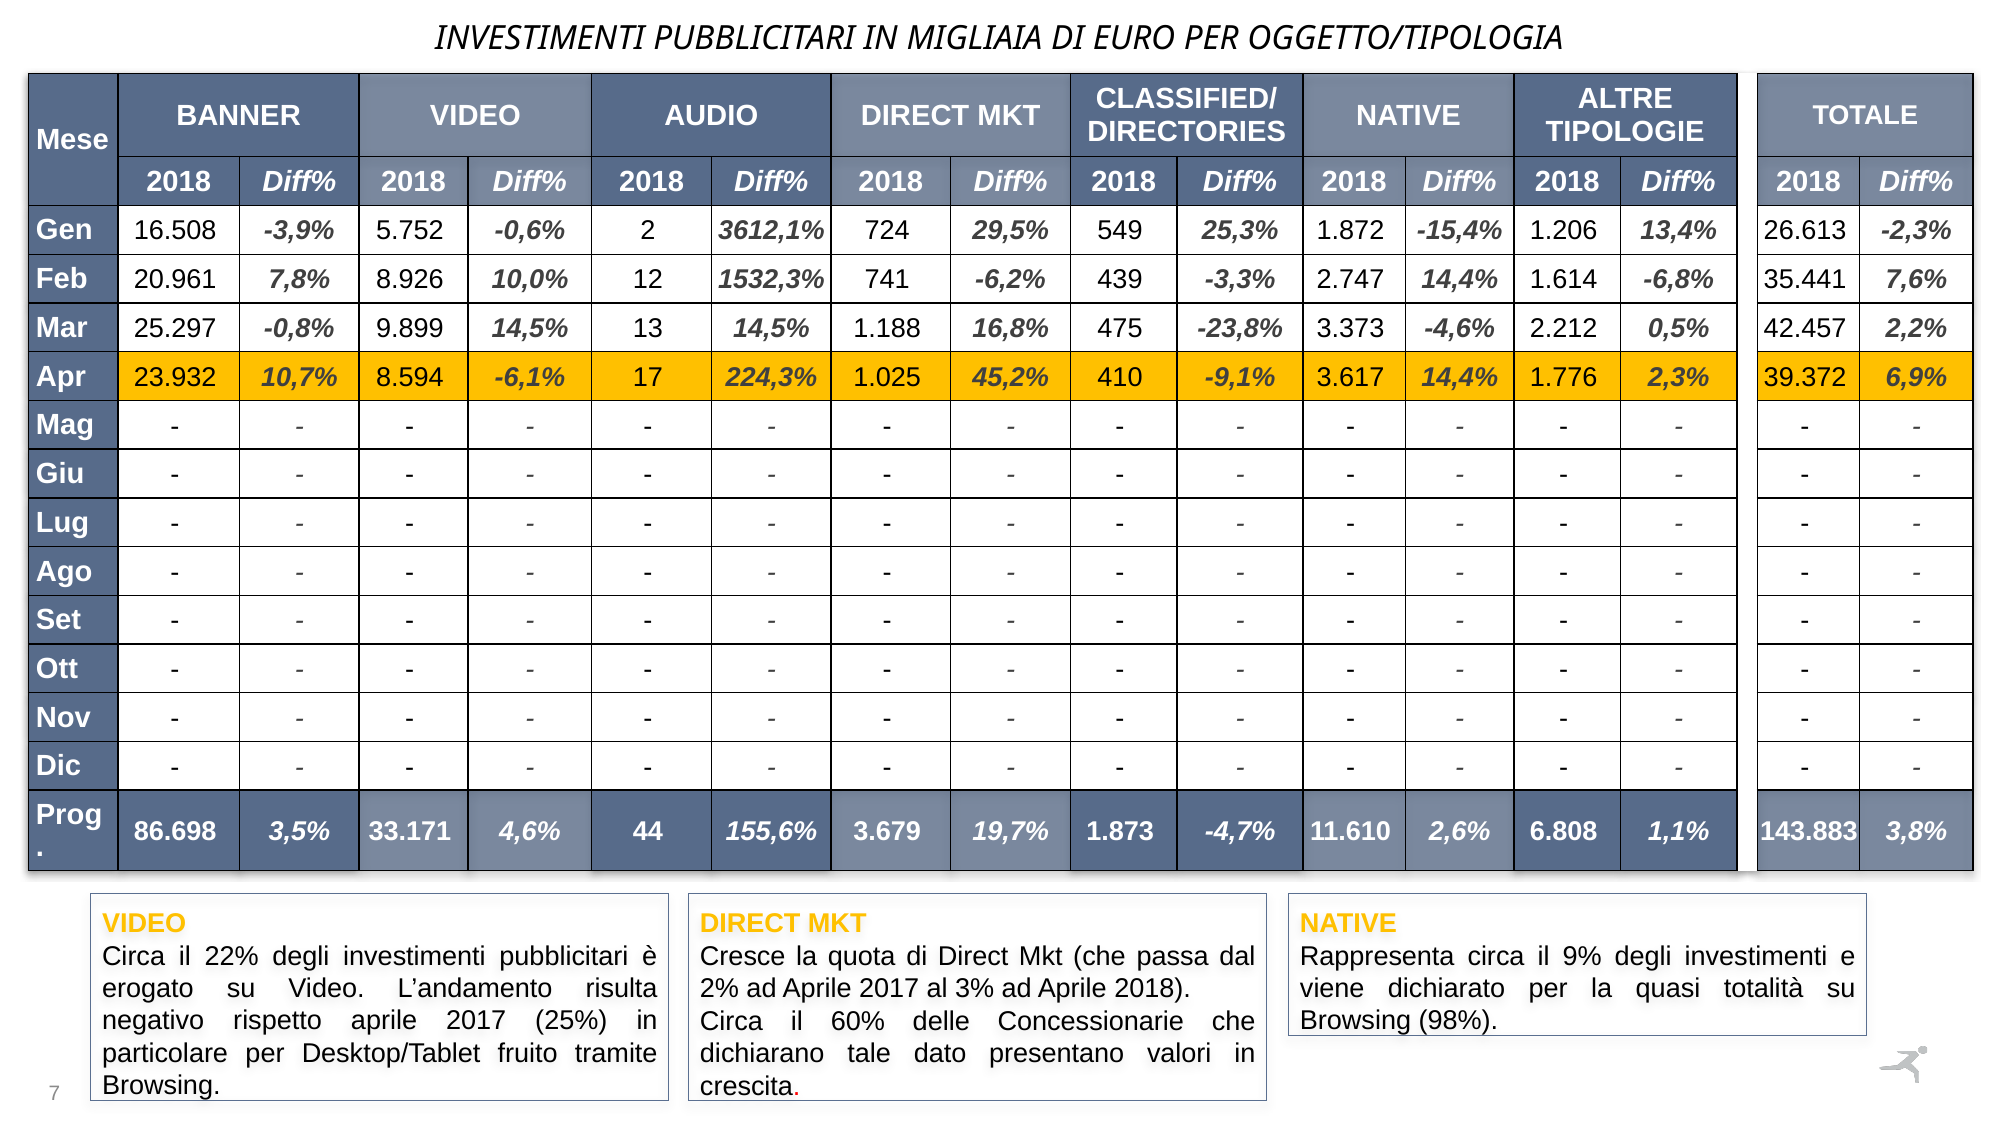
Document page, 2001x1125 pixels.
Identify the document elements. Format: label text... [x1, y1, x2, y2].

table_cell [1738, 595, 1757, 644]
table_cell 1.188 [832, 304, 950, 351]
table_cell 13 [592, 304, 711, 351]
table_cell 3,5% [240, 791, 358, 870]
table_cell - [240, 693, 358, 741]
table_cell - [1621, 499, 1736, 546]
table_cell 13,4% [1621, 206, 1736, 254]
table_cell 10,0% [469, 255, 591, 302]
table_cell 29,5% [951, 206, 1070, 254]
table_cell [1738, 693, 1757, 741]
table_cell 2,6% [1406, 791, 1513, 870]
table_cell - [832, 547, 950, 595]
text_box VIDEO Circa il 22% degli investimenti pubblicitari è erogato su Video. L’andamento risulta negativo rispetto aprile 2017 (25%) in particolare per Desktop/Tablet fruito tramite Browsing. [90, 893, 669, 1101]
table_header NATIVE [1304, 74, 1513, 156]
table_cell Prog. [29, 791, 117, 870]
table_cell - [951, 450, 1070, 497]
table_cell 1.614 [1515, 255, 1620, 302]
table_cell 14,5% [712, 304, 830, 351]
table_cell - [1178, 401, 1302, 448]
table_cell 2018 [1515, 157, 1620, 205]
table_cell - [1621, 645, 1736, 692]
table_cell -0,6% [469, 206, 591, 254]
table_cell 1.776 [1515, 352, 1620, 400]
table_cell -4,7% [1178, 791, 1302, 870]
table_cell - [1758, 742, 1859, 789]
table_cell - [1178, 742, 1302, 789]
table_cell 1532,3% [712, 255, 830, 302]
table_cell - [832, 693, 950, 741]
table_cell - [832, 401, 950, 448]
table_cell - [119, 547, 239, 595]
table_cell - [832, 450, 950, 497]
table_cell - [1860, 742, 1972, 789]
table_cell 42.457 [1758, 304, 1859, 351]
table_cell - [1758, 547, 1859, 595]
table_cell - [1515, 742, 1620, 789]
table_cell Diff% [240, 157, 358, 205]
table_cell - [1621, 401, 1736, 448]
table_cell - [1071, 401, 1176, 448]
table_cell - [712, 547, 830, 595]
table_cell - [1515, 499, 1620, 546]
table_cell Diff% [1406, 157, 1513, 205]
table_cell Giu [29, 450, 117, 497]
table_header Mese [29, 74, 117, 205]
table_cell - [951, 742, 1070, 789]
table_cell Feb [29, 255, 117, 302]
table_cell - [712, 499, 830, 546]
table_cell - [1406, 693, 1513, 741]
table_cell - [1515, 645, 1620, 692]
table_cell - [1515, 596, 1620, 643]
slide_number 7 [0, 1061, 75, 1122]
table_cell [1738, 449, 1757, 498]
table_cell 45,2% [951, 352, 1070, 400]
table_cell -6,8% [1621, 255, 1736, 302]
table_cell -23,8% [1178, 304, 1302, 351]
table_header [1738, 73, 1757, 157]
table_cell - [469, 401, 591, 448]
table_cell - [592, 742, 711, 789]
table_cell - [1406, 401, 1513, 448]
table_header BANNER [119, 74, 358, 156]
table_cell 14,4% [1406, 255, 1513, 302]
table_cell -9,1% [1178, 352, 1302, 400]
table_cell 8.926 [360, 255, 467, 302]
table_cell 44 [592, 791, 711, 870]
table_cell 9.899 [360, 304, 467, 351]
table_cell - [1758, 401, 1859, 448]
subtitle INVESTIMENTI PUBBLICITARI in migliaia di euro per oggetto/tipologia [270, 0, 1730, 69]
table_cell 3.679 [832, 791, 950, 870]
table_cell -4,6% [1406, 304, 1513, 351]
table_cell - [469, 645, 591, 692]
table_cell - [1515, 693, 1620, 741]
table_cell 12 [592, 255, 711, 302]
table_cell - [1860, 401, 1972, 448]
table_cell - [360, 547, 467, 595]
table_cell - [712, 401, 830, 448]
table_cell -3,3% [1178, 255, 1302, 302]
table_cell 2018 [1758, 157, 1859, 205]
table_cell 2 [592, 206, 711, 254]
table_cell - [1071, 547, 1176, 595]
table_cell 2018 [119, 157, 239, 205]
table_cell 33.171 [360, 791, 467, 870]
table_cell - [712, 645, 830, 692]
table_cell - [1758, 645, 1859, 692]
table_cell - [119, 401, 239, 448]
table_cell 475 [1071, 304, 1176, 351]
table_cell 39.372 [1758, 352, 1859, 400]
table_cell -6,2% [951, 255, 1070, 302]
table_cell 1.872 [1304, 206, 1405, 254]
table_cell 2,3% [1621, 352, 1736, 400]
table_cell 0,5% [1621, 304, 1736, 351]
table_cell 224,3% [712, 352, 830, 400]
table_cell - [1071, 742, 1176, 789]
table_cell 16,8% [951, 304, 1070, 351]
table_cell - [592, 499, 711, 546]
table_cell 1.025 [832, 352, 950, 400]
table_cell Gen [29, 206, 117, 254]
table_cell Diff% [1621, 157, 1736, 205]
table_cell 439 [1071, 255, 1176, 302]
table_cell - [1860, 596, 1972, 643]
table_cell - [240, 742, 358, 789]
table_cell - [469, 693, 591, 741]
table_cell - [1621, 693, 1736, 741]
table_cell 5.752 [360, 206, 467, 254]
table_cell - [951, 401, 1070, 448]
table_cell 3.617 [1304, 352, 1405, 400]
table_cell - [119, 742, 239, 789]
table_cell 2018 [360, 157, 467, 205]
table_cell - [832, 499, 950, 546]
table_cell - [240, 450, 358, 497]
table_cell - [240, 547, 358, 595]
table_cell - [592, 596, 711, 643]
table_cell - [1071, 499, 1176, 546]
table_cell [1738, 547, 1757, 595]
table_cell - [469, 547, 591, 595]
table_cell -15,4% [1406, 206, 1513, 254]
table_cell - [1304, 596, 1405, 643]
table_cell 23.932 [119, 352, 239, 400]
table_cell - [1178, 693, 1302, 741]
table_cell - [951, 596, 1070, 643]
table_cell Mar [29, 304, 117, 351]
table_cell - [1406, 547, 1513, 595]
table_cell - [469, 450, 591, 497]
table_cell Diff% [1860, 157, 1972, 205]
table_cell - [1178, 499, 1302, 546]
table_cell Diff% [1178, 157, 1302, 205]
table_cell -2,3% [1860, 206, 1972, 254]
table_cell -0,8% [240, 304, 358, 351]
table_cell 10,7% [240, 352, 358, 400]
table_cell Diff% [469, 157, 591, 205]
table_cell 14,5% [469, 304, 591, 351]
table_cell 7,6% [1860, 255, 1972, 302]
table_header VIDEO [360, 74, 591, 156]
table_cell 16.508 [119, 206, 239, 254]
table_cell Diff% [951, 157, 1070, 205]
table_cell 25.297 [119, 304, 239, 351]
table_cell - [1860, 693, 1972, 741]
table_cell -6,1% [469, 352, 591, 400]
table_cell - [1304, 499, 1405, 546]
table_cell 2018 [832, 157, 950, 205]
table_cell 1.206 [1515, 206, 1620, 254]
table_cell - [1758, 693, 1859, 741]
table_cell Dic [29, 742, 117, 789]
table_cell - [1860, 645, 1972, 692]
table_cell - [1304, 742, 1405, 789]
table_cell - [951, 645, 1070, 692]
table_cell - [1178, 450, 1302, 497]
table_cell [1738, 741, 1757, 790]
table_cell 17 [592, 352, 711, 400]
table_cell 2018 [1071, 157, 1176, 205]
table_cell - [1304, 693, 1405, 741]
table_cell 724 [832, 206, 950, 254]
table_cell - [712, 742, 830, 789]
table_cell - [119, 450, 239, 497]
table_cell - [1071, 596, 1176, 643]
table_cell - [951, 499, 1070, 546]
table_cell - [832, 645, 950, 692]
table_cell - [469, 499, 591, 546]
table_cell 25,3% [1178, 206, 1302, 254]
text_box DIRECT MKT Cresce la quota di Direct Mkt (che passa dal 2% ad Aprile 2017 al 3% ad Aprile 2018). Circa il 60% delle Concessionarie che dichiarano tale dato presentano valori in crescita. [688, 893, 1267, 1101]
table_cell Nov [29, 693, 117, 741]
table_cell 6.808 [1515, 791, 1620, 870]
table_cell - [712, 596, 830, 643]
table_cell 2.212 [1515, 304, 1620, 351]
table_cell [1738, 157, 1757, 206]
table_cell 4,6% [469, 791, 591, 870]
table_cell 2018 [1304, 157, 1405, 205]
table_cell 2018 [592, 157, 711, 205]
table_cell 3612,1% [712, 206, 830, 254]
table_cell 20.961 [119, 255, 239, 302]
table_cell 3.373 [1304, 304, 1405, 351]
table_cell [1738, 498, 1757, 547]
table_cell - [1304, 645, 1405, 692]
table_cell - [360, 499, 467, 546]
table_cell - [1621, 596, 1736, 643]
table_cell - [360, 401, 467, 448]
table_cell Set [29, 596, 117, 643]
table_cell 26.613 [1758, 206, 1859, 254]
table_cell - [1071, 693, 1176, 741]
table_cell - [1071, 645, 1176, 692]
table_cell 86.698 [119, 791, 239, 870]
table_cell - [240, 645, 358, 692]
table_cell - [1758, 450, 1859, 497]
table_header ALTRE TIPOLOGIE [1515, 74, 1736, 156]
table_cell Apr [29, 352, 117, 400]
table_cell - [592, 645, 711, 692]
table_cell - [360, 596, 467, 643]
table_cell 410 [1071, 352, 1176, 400]
table_cell - [1758, 499, 1859, 546]
table_cell - [1860, 450, 1972, 497]
table_cell [1738, 644, 1757, 693]
table_cell - [1071, 450, 1176, 497]
table_cell Diff% [712, 157, 830, 205]
table_cell Mag [29, 401, 117, 448]
table_cell - [240, 499, 358, 546]
table_cell - [951, 547, 1070, 595]
table_header AUDIO [592, 74, 830, 156]
table_cell - [1758, 596, 1859, 643]
table_cell [1738, 303, 1757, 352]
table_cell - [1304, 450, 1405, 497]
table_cell - [832, 596, 950, 643]
table_cell - [1406, 742, 1513, 789]
table_cell 8.594 [360, 352, 467, 400]
table_cell Ott [29, 645, 117, 692]
table_cell - [1621, 450, 1736, 497]
table_cell - [1406, 450, 1513, 497]
table_cell - [1621, 547, 1736, 595]
table_cell 14,4% [1406, 352, 1513, 400]
table_cell [1738, 206, 1757, 254]
table_cell - [1304, 401, 1405, 448]
table_cell 2.747 [1304, 255, 1405, 302]
table_cell - [592, 547, 711, 595]
table_cell [1738, 790, 1757, 871]
table_cell 35.441 [1758, 255, 1859, 302]
table_cell - [592, 450, 711, 497]
table_cell - [712, 450, 830, 497]
table_cell - [360, 450, 467, 497]
table_cell - [832, 742, 950, 789]
table_cell 11.610 [1304, 791, 1405, 870]
table_cell - [1406, 499, 1513, 546]
table_cell - [360, 645, 467, 692]
table_cell 1,1% [1621, 791, 1736, 870]
table_cell - [1860, 547, 1972, 595]
text_box NATIVE Rappresenta circa il 9% degli investimenti e viene dichiarato per la quasi totalità su Browsing (98%). [1288, 893, 1867, 1036]
table_cell - [119, 693, 239, 741]
table_cell 1.873 [1071, 791, 1176, 870]
table_cell 6,9% [1860, 352, 1972, 400]
table_cell -3,9% [240, 206, 358, 254]
table_cell [1738, 352, 1757, 400]
table_cell 2,2% [1860, 304, 1972, 351]
table_cell - [119, 499, 239, 546]
table_cell - [1178, 596, 1302, 643]
table_cell [1738, 254, 1757, 303]
table_cell - [1178, 645, 1302, 692]
table_cell - [1860, 499, 1972, 546]
table_cell - [1406, 645, 1513, 692]
table_cell - [469, 596, 591, 643]
table_cell - [119, 596, 239, 643]
table_cell - [1515, 450, 1620, 497]
table_cell - [592, 693, 711, 741]
table_header DIRECT MKT [832, 74, 1070, 156]
table_cell Lug [29, 499, 117, 546]
table_cell - [360, 693, 467, 741]
table_cell [1738, 400, 1757, 449]
table_cell 19,7% [951, 791, 1070, 870]
table_cell 143.883 [1758, 791, 1859, 870]
table_cell - [360, 742, 467, 789]
table_cell - [240, 596, 358, 643]
table_cell 549 [1071, 206, 1176, 254]
table_cell - [1515, 547, 1620, 595]
table_cell - [951, 693, 1070, 741]
table_cell - [1406, 596, 1513, 643]
table_cell 3,8% [1860, 791, 1972, 870]
table_cell Ago [29, 547, 117, 595]
table_cell - [240, 401, 358, 448]
table_cell - [469, 742, 591, 789]
table_cell - [1515, 401, 1620, 448]
table_cell - [712, 693, 830, 741]
table_cell - [119, 645, 239, 692]
table_cell - [592, 401, 711, 448]
table_cell - [1621, 742, 1736, 789]
table_cell 741 [832, 255, 950, 302]
table_cell 7,8% [240, 255, 358, 302]
table_cell - [1178, 547, 1302, 595]
table_header TOTALE [1758, 74, 1972, 156]
table_cell 155,6% [712, 791, 830, 870]
table_cell - [1304, 547, 1405, 595]
table_header CLASSIFIED/ DIRECTORIES [1071, 74, 1302, 156]
